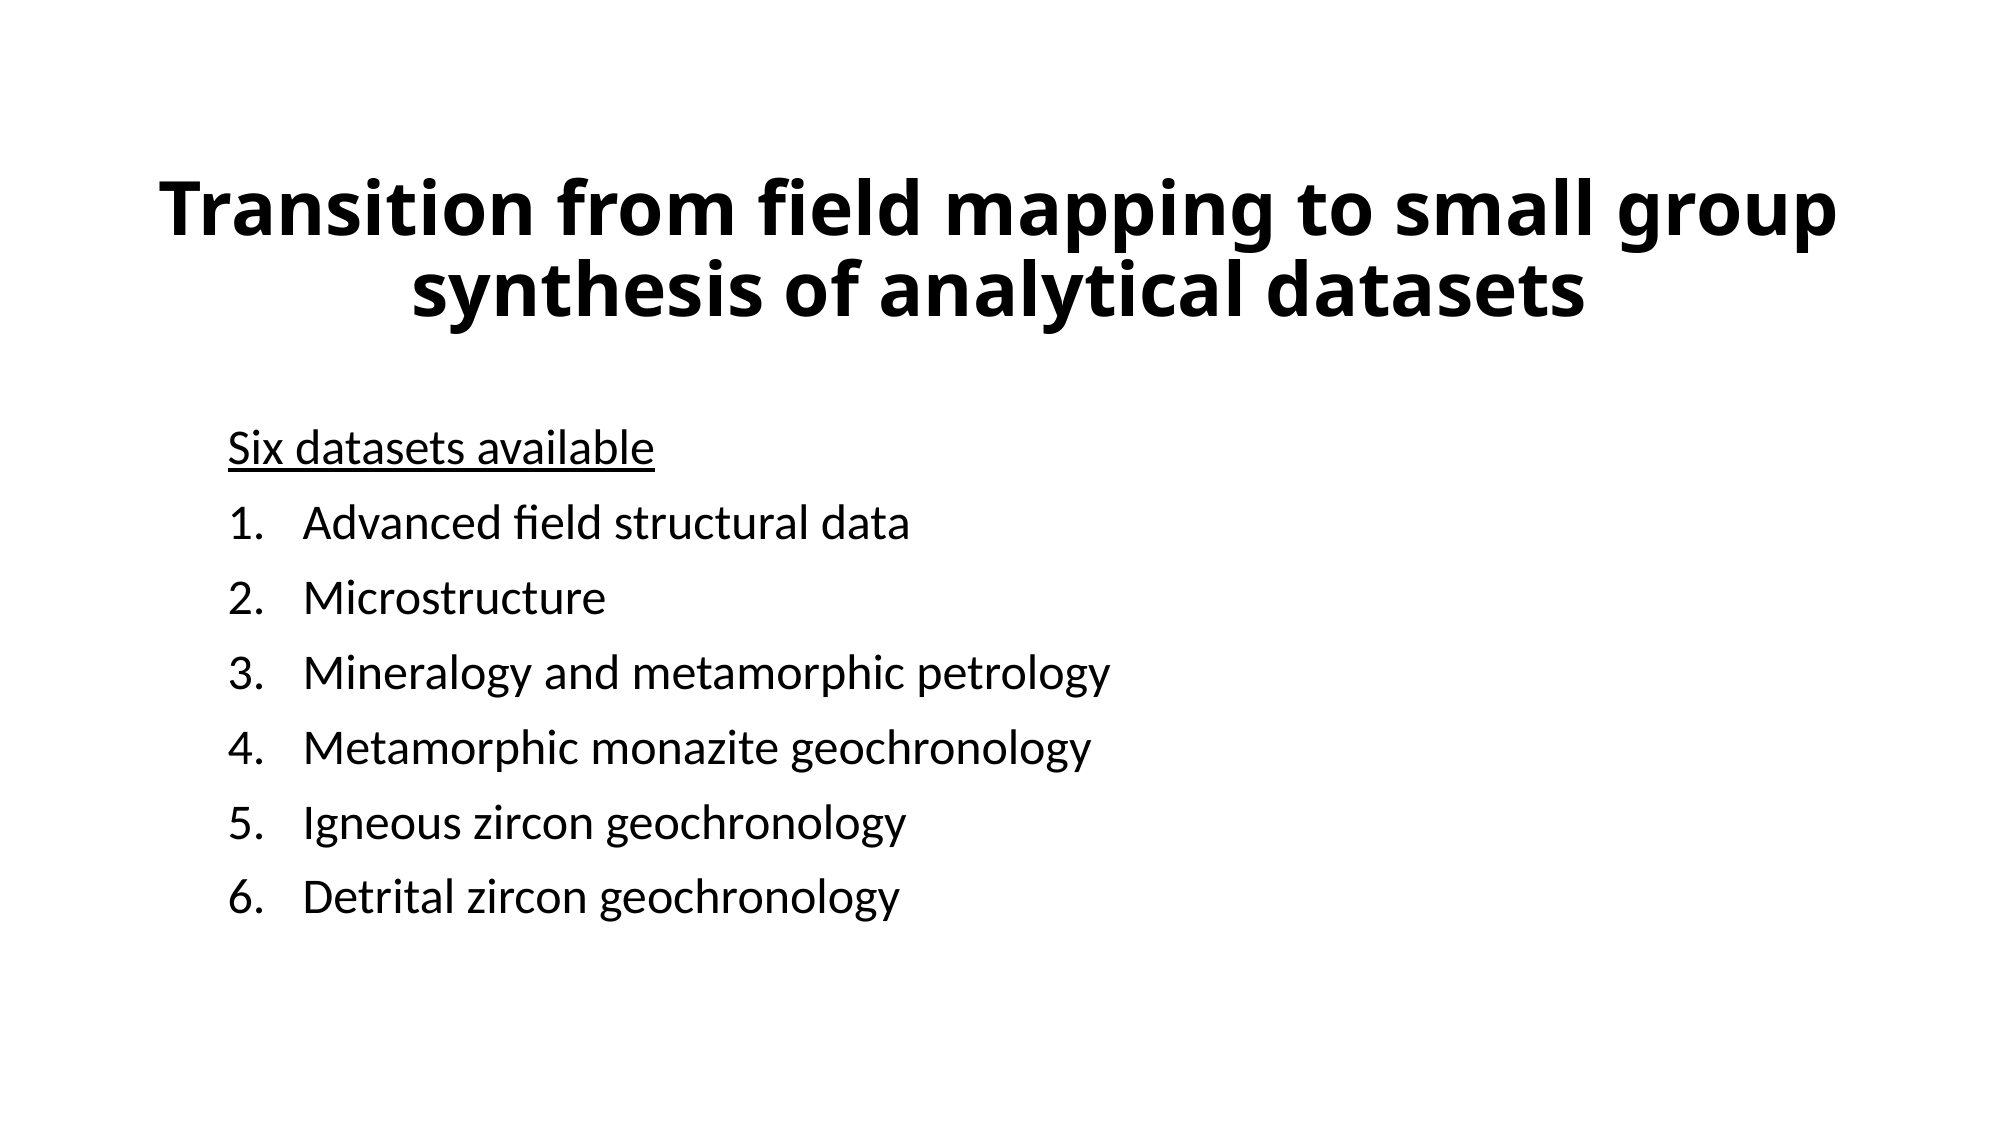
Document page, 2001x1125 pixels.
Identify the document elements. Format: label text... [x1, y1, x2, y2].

list Six datasets available Advanced field structural data Microstructure Mineralogy and metamorphic petrology Metamorphic monazite geochronology Igneous zircon geochronology Detrital zircon geochronology [212, 414, 1195, 937]
title Transition from field mapping to small group synthesis of analytical datasets [137, 142, 1863, 361]
